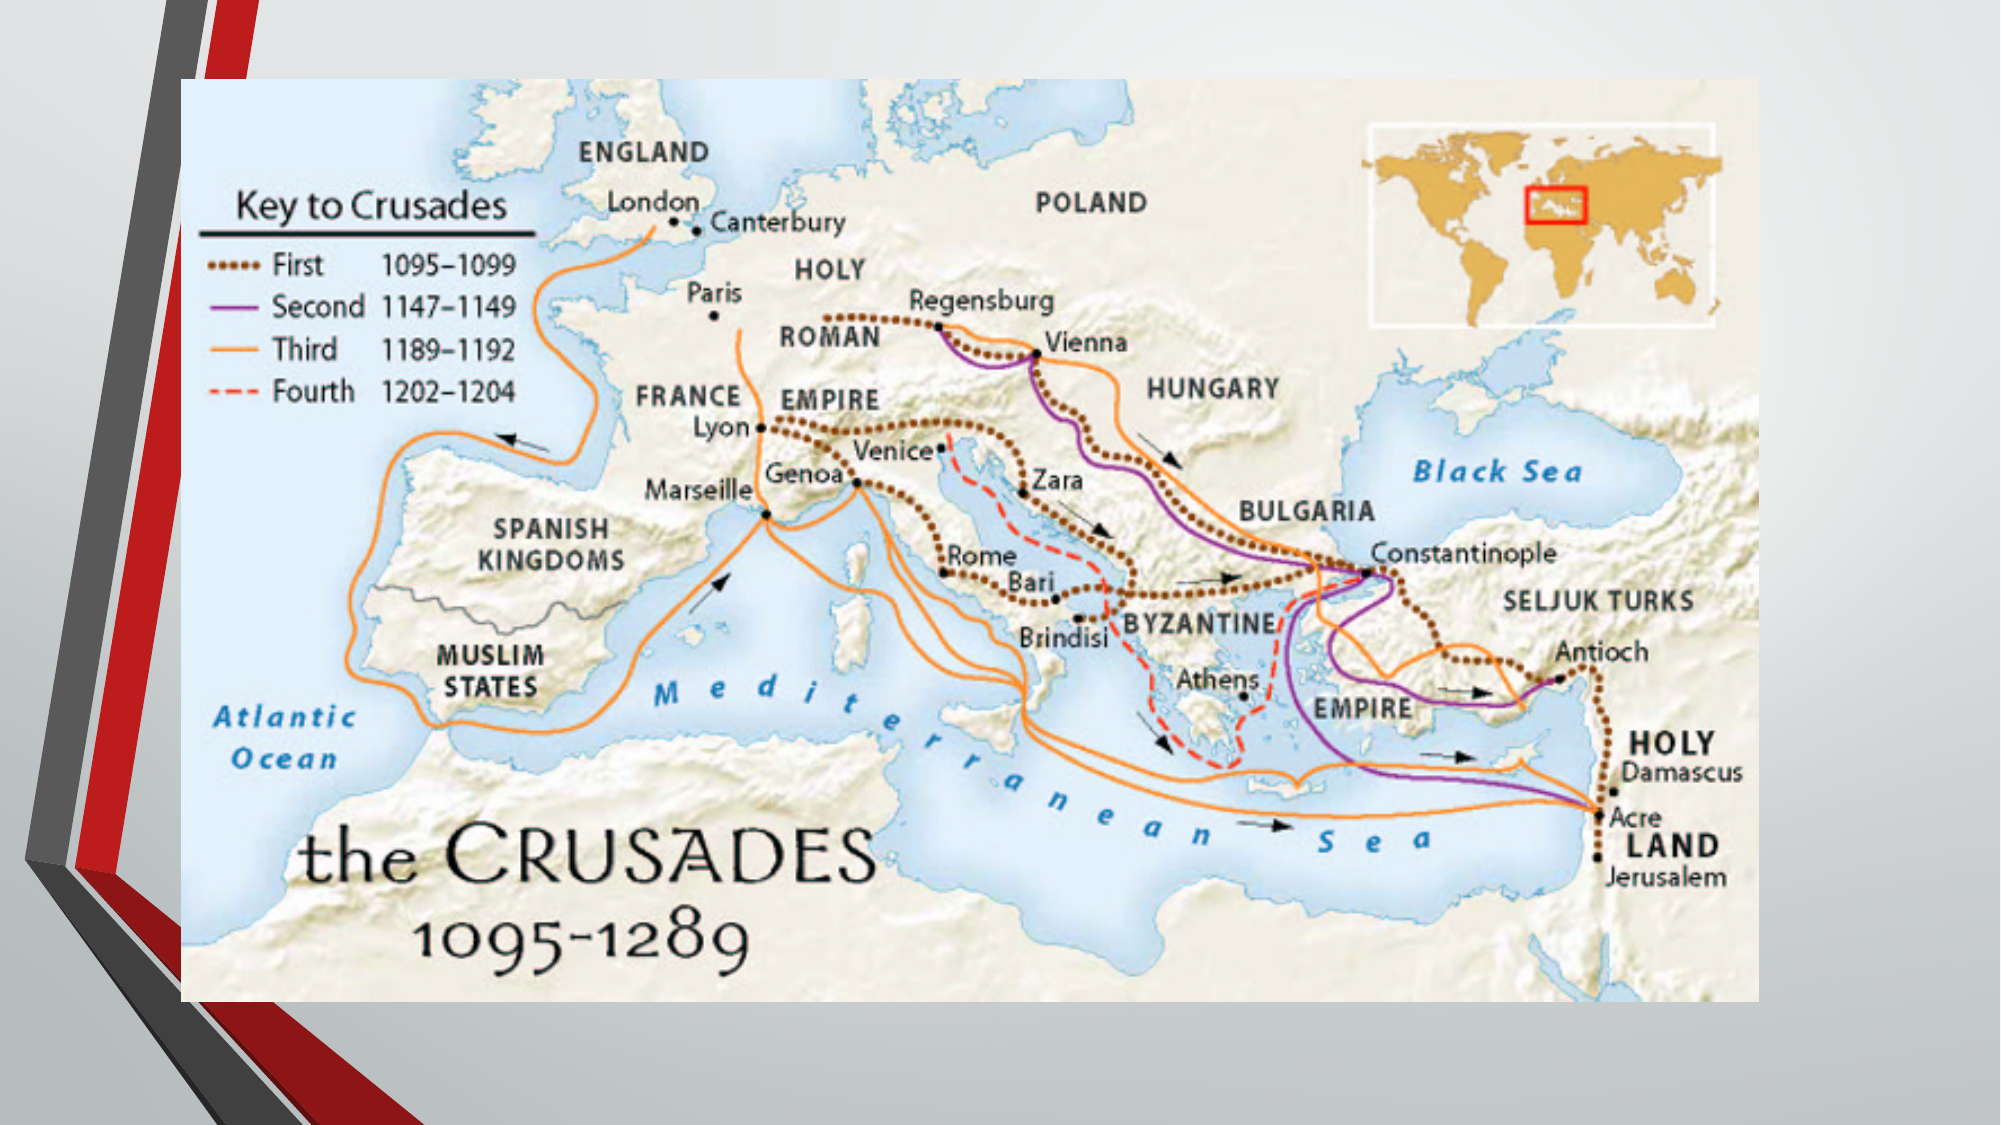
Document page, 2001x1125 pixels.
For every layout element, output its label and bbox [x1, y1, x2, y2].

picture [181, 79, 1759, 1002]
